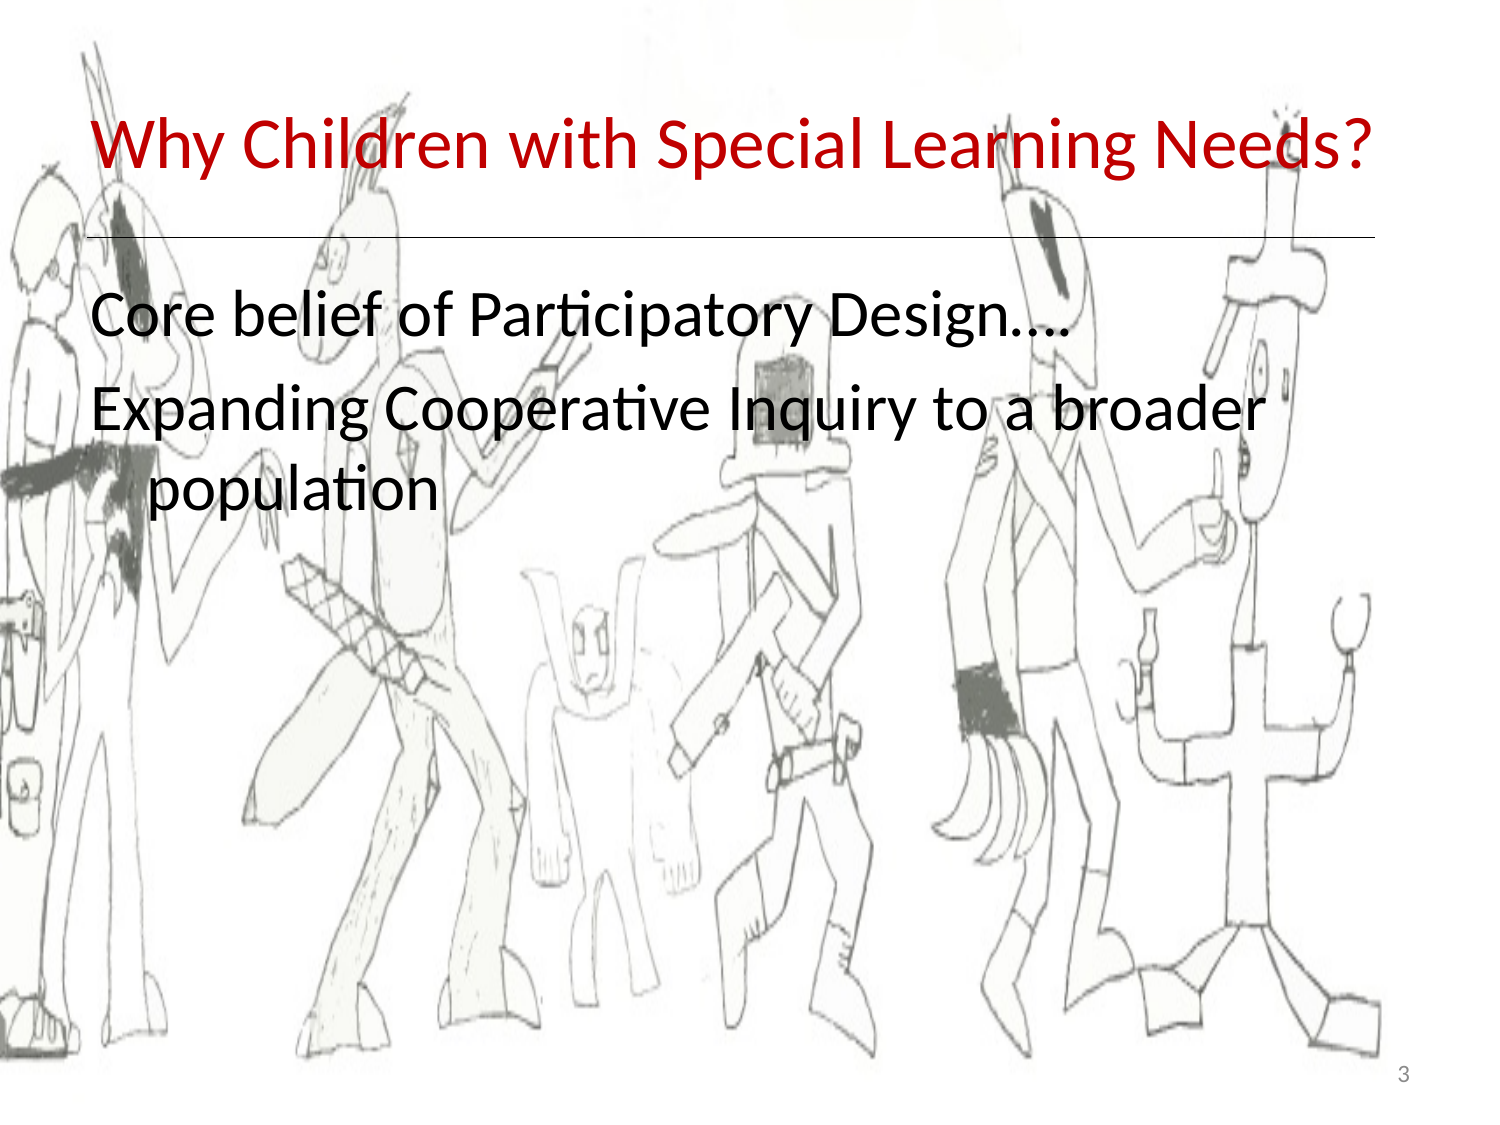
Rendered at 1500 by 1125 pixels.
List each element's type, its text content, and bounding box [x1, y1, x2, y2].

list Core belief of Participatory Design…. Expanding Cooperative Inquiry to a broader population [75, 262, 1425, 1005]
title Why Children with Special Learning Needs? [75, 45, 1425, 233]
slide_number 3 [1074, 1042, 1425, 1103]
picture [0, 0, 1500, 1125]
